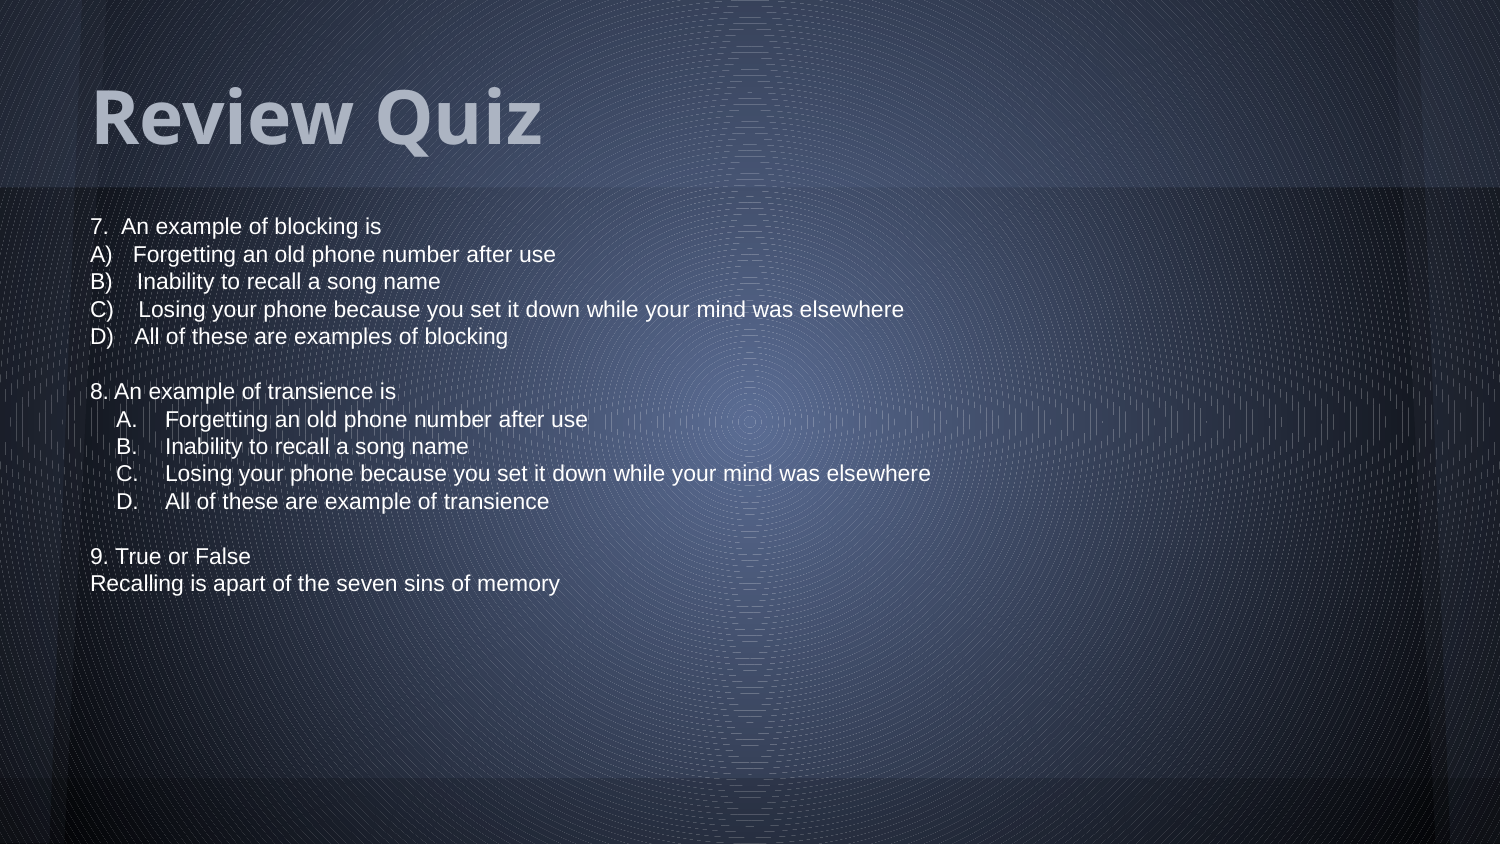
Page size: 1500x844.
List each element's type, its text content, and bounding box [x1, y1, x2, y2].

title Review Quiz [75, 33, 1425, 175]
list 7. An example of blocking is A) Forgetting an old phone number after use B) Inability to recall a song name C) Losing your phone because you set it down while your mind was elsewhere D) All of these are examples of blocking 8. An example of transience is Forgetting an old phone number after use Inability to recall a song name Losing your phone because you set it down while your mind was elsewhere All of these are example of transience 9. True or False Recalling is apart of the seven sins of memory [75, 196, 1425, 808]
